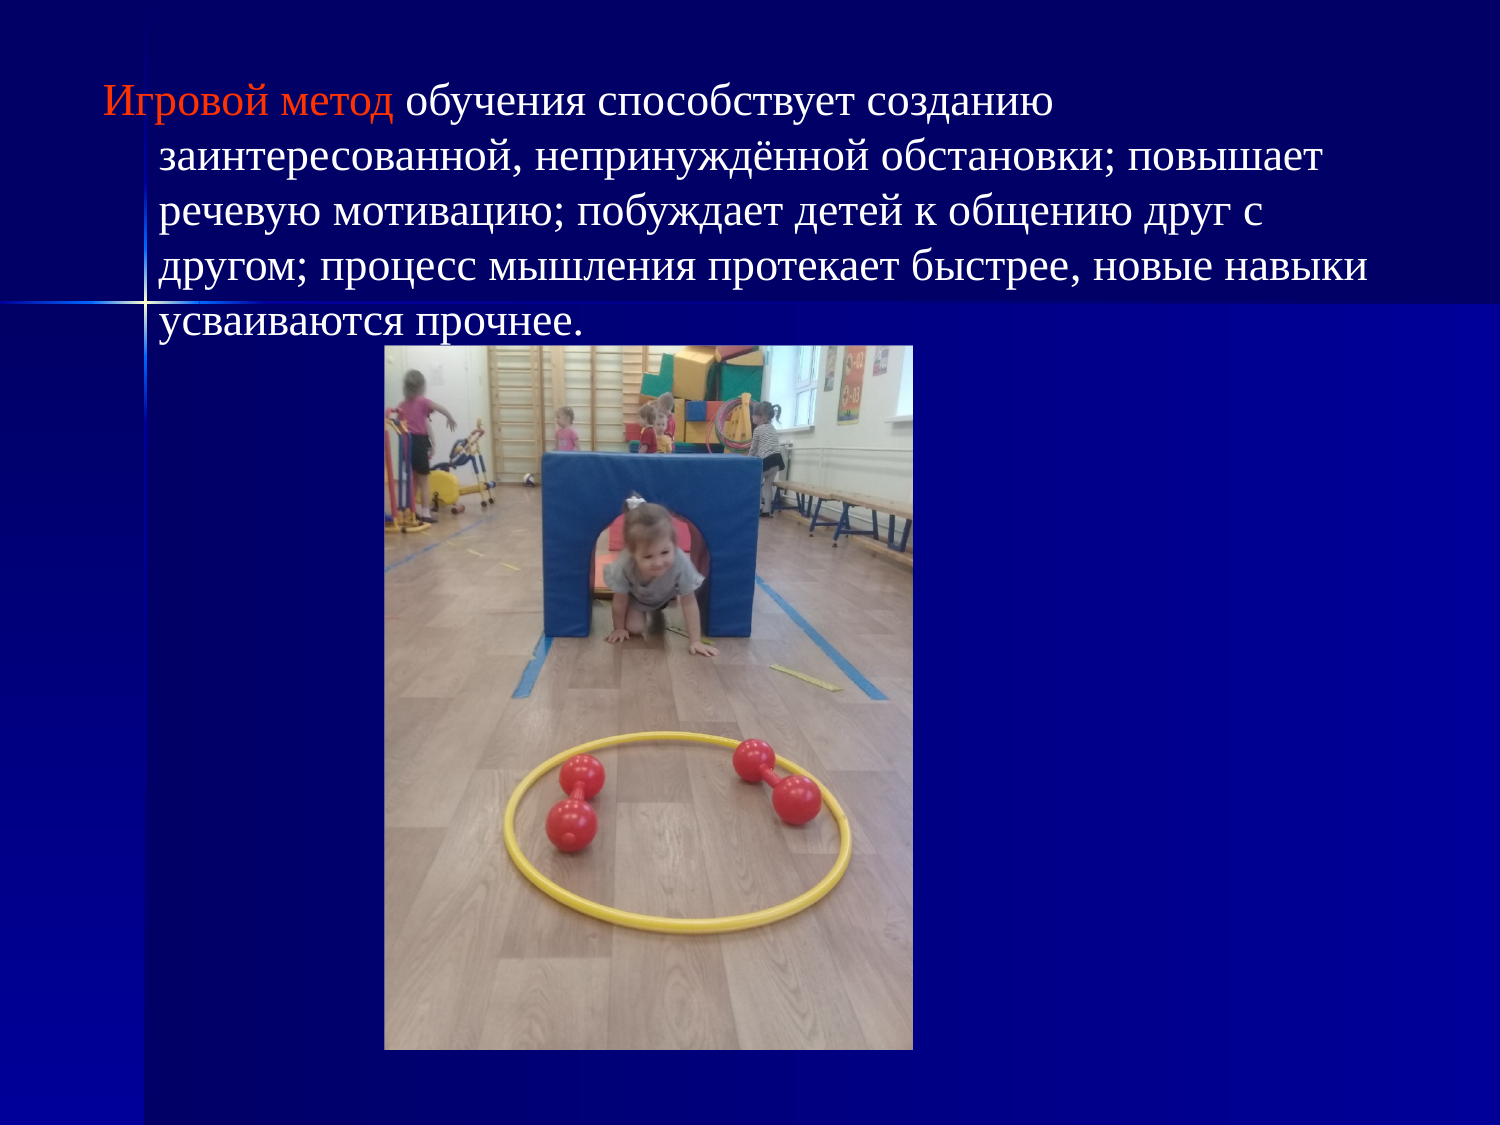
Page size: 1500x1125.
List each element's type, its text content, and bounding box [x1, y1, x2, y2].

list Игровой метод обучения способствует созданию заинтересованной, непринуждённой обстановки; повышает речевую мотивацию; побуждает детей к общению друг с другом; процесс мышления протекает быстрее, новые навыки усваиваются прочнее. [87, 62, 1413, 1001]
picture [296, 346, 1001, 1049]
